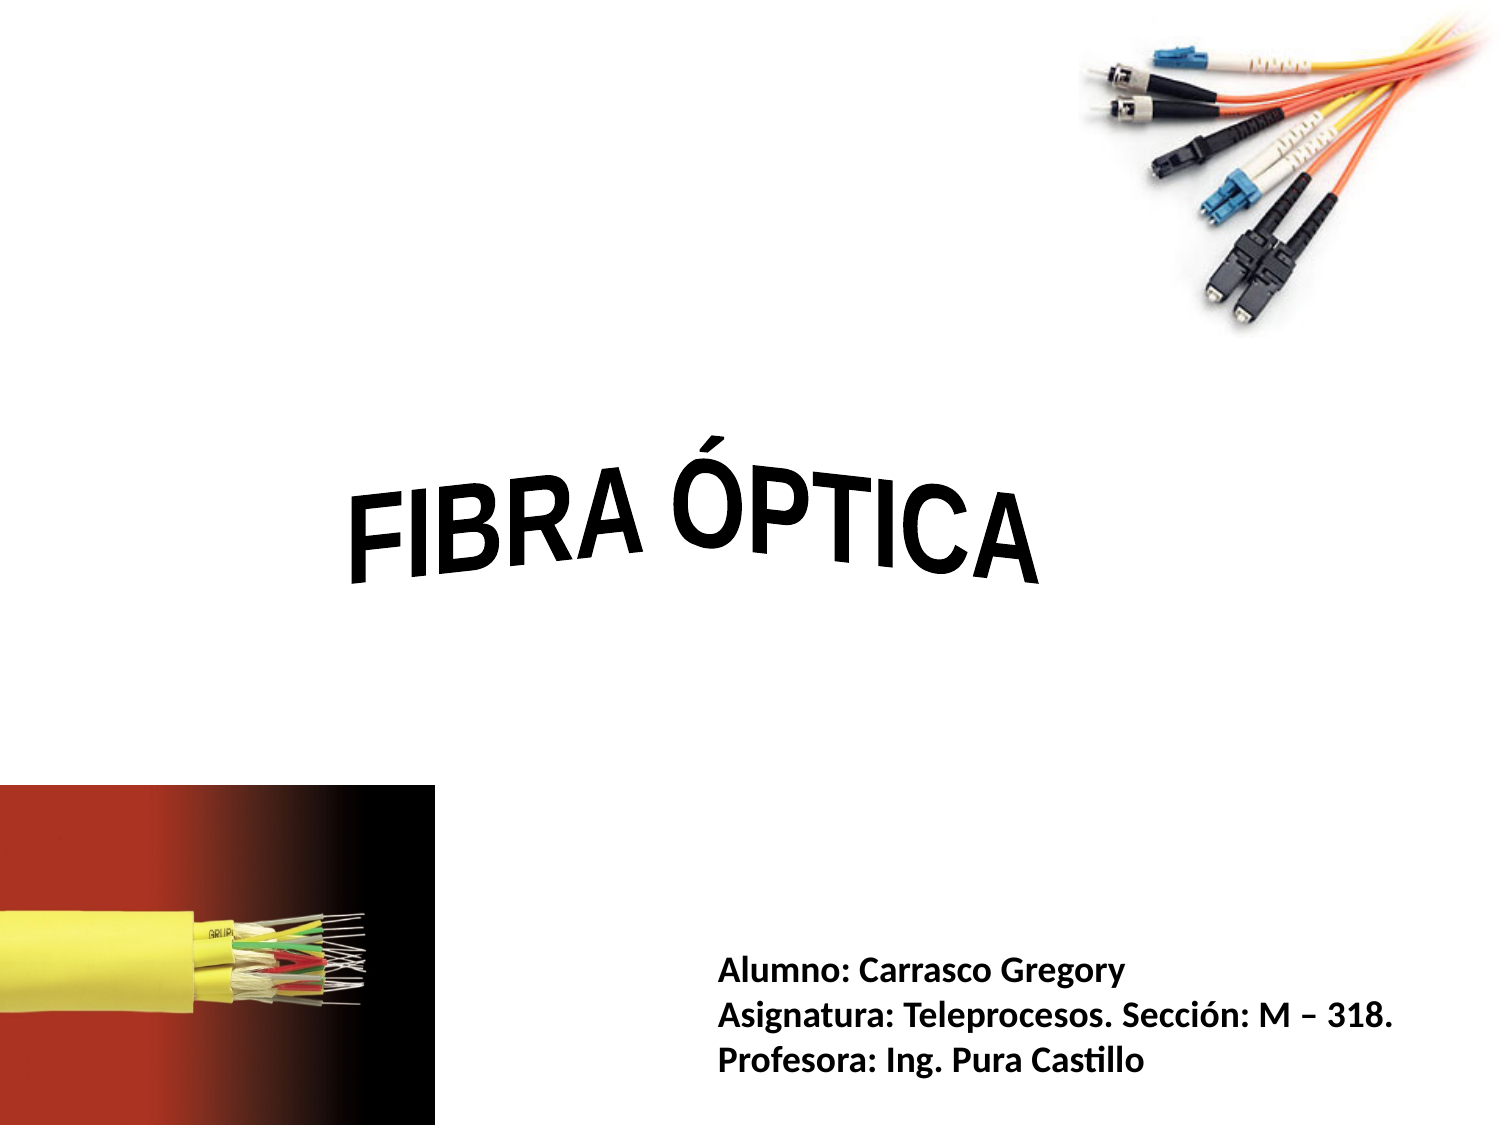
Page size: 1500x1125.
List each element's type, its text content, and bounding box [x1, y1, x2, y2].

picture [0, 784, 436, 1125]
picture [1077, 0, 1500, 338]
text_box Alumno: Carrasco Gregory Asignatura: Teleprocesos. Sección: M – 318. Profesora: Ing. Pura Castillo [703, 937, 1453, 1088]
